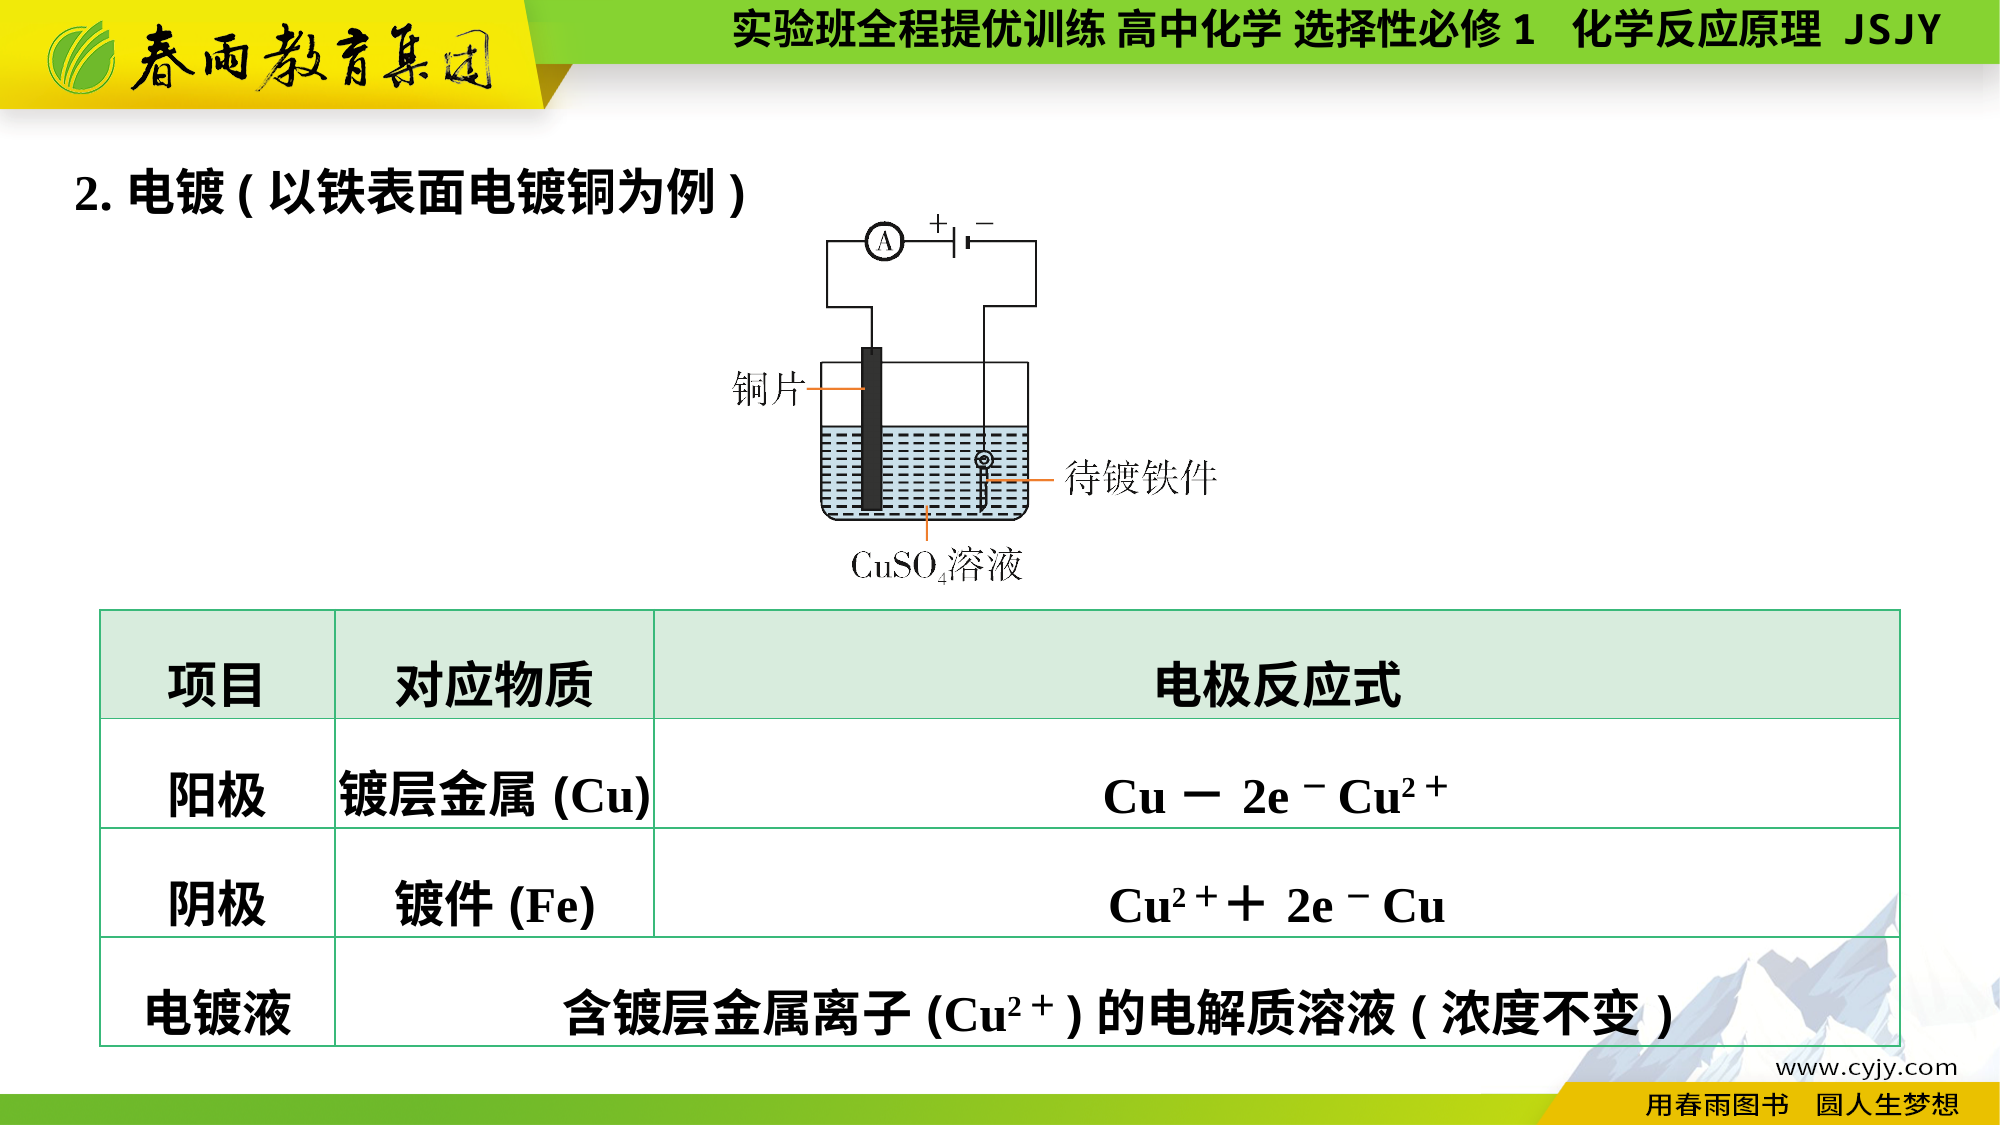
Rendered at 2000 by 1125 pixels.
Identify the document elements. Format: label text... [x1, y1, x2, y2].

picture [0, 0, 2000, 1125]
list 2.电镀(以铁表面电镀铜为例) [59, 122, 1944, 217]
